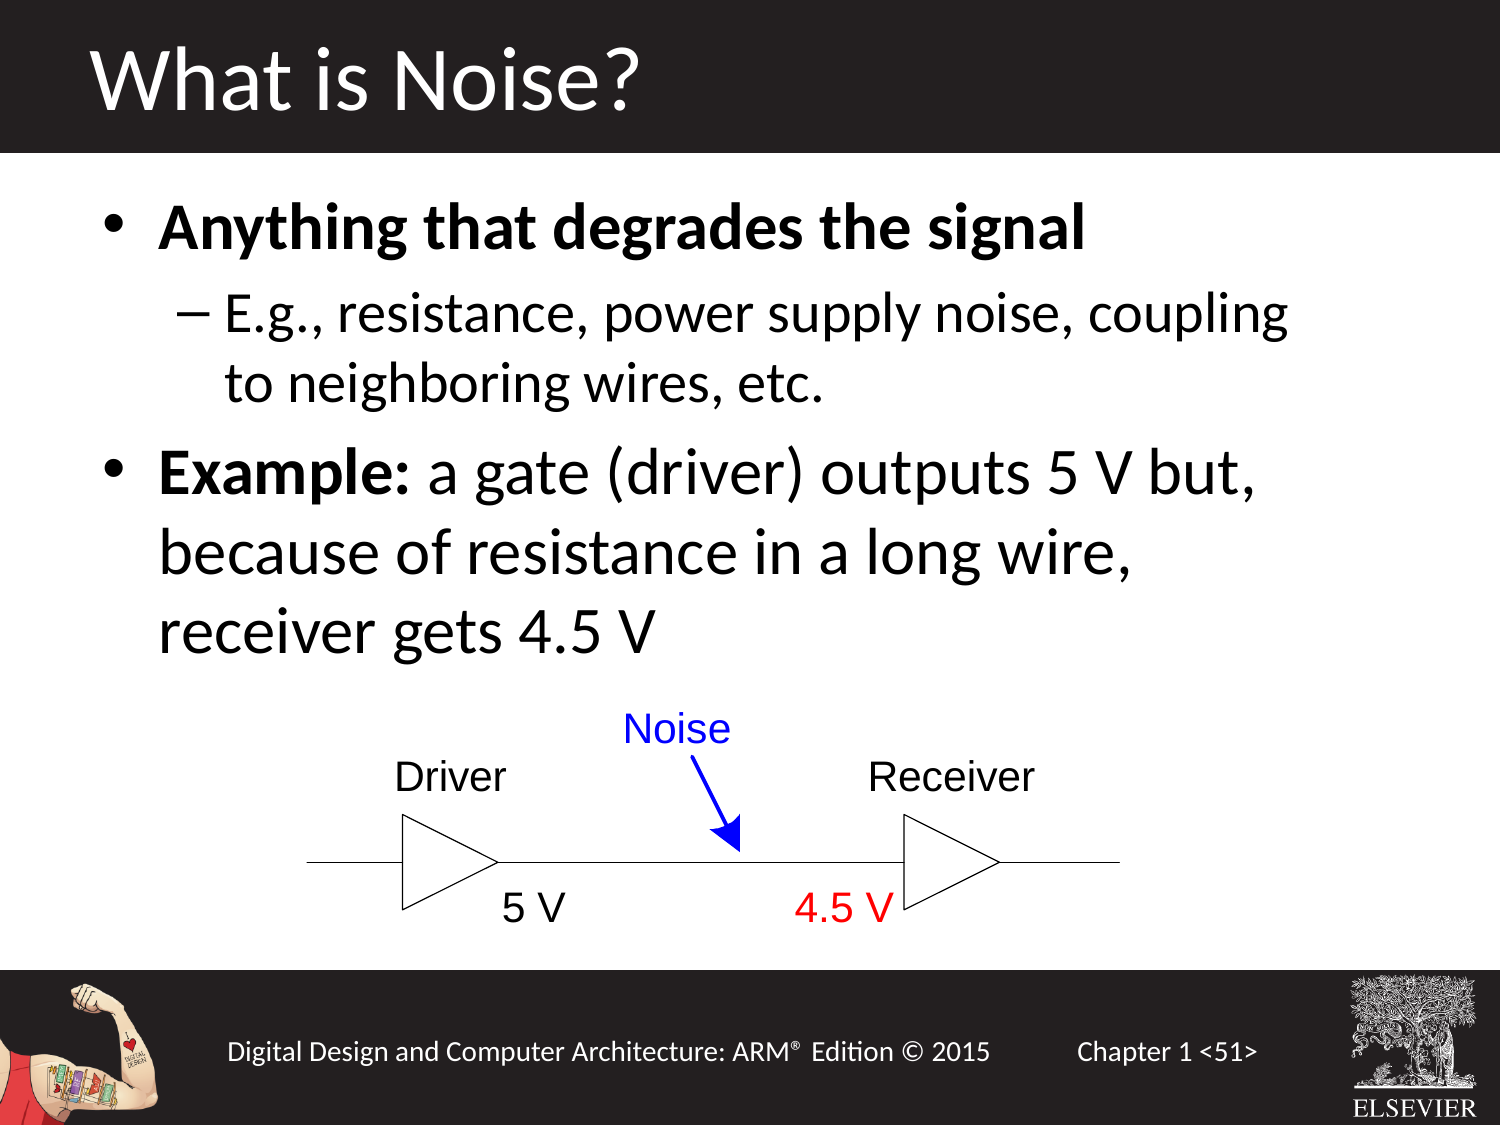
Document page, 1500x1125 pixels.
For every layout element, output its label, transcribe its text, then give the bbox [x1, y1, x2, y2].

list Anything that degrades the signal E.g., resistance, power supply noise, coupling to neighboring wires, etc. Example: a gate (driver) outputs 5 V but, because of resistance in a long wire, receiver gets 4.5 V [87, 174, 1313, 988]
picture [0, 979, 163, 1125]
picture [1350, 974, 1477, 1117]
text_box What is Noise? [75, 11, 1375, 136]
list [299, 693, 1126, 988]
